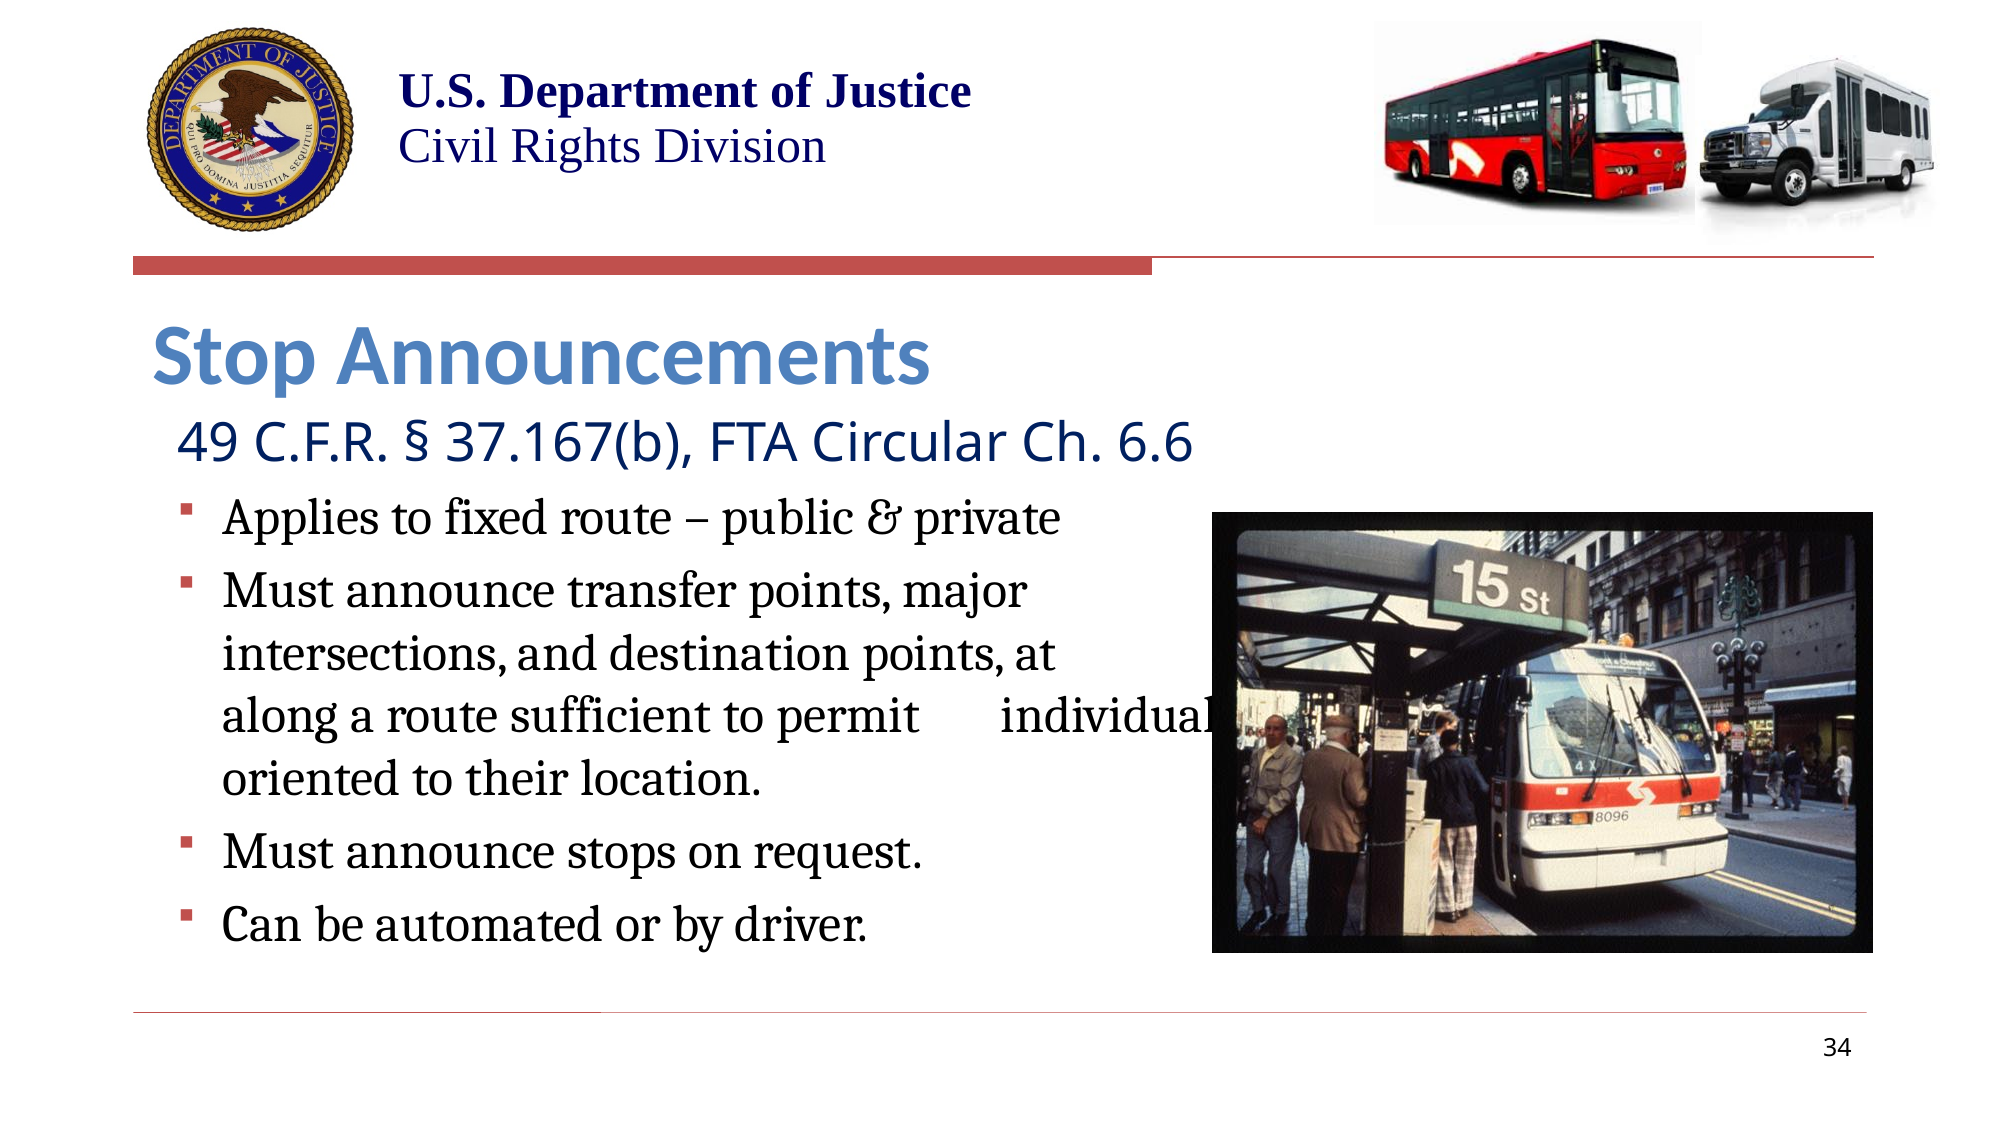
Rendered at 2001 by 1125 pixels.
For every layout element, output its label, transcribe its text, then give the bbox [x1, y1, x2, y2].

picture [1212, 512, 1874, 953]
list 49 C.F.R. § 37.167(b), FTA Circular Ch. 6.6 Applies to fixed route – public & private Must announce transfer points, major intersections, and destination points, at intervals along a route sufficient to permit individuals to be oriented to their location. Must announce stops on request. Can be automated or by driver. [162, 399, 1463, 1013]
picture [1374, 21, 1940, 245]
title Stop Announcements [137, 284, 1513, 410]
slide_number 34 [1433, 1024, 1867, 1103]
picture [137, 21, 363, 238]
